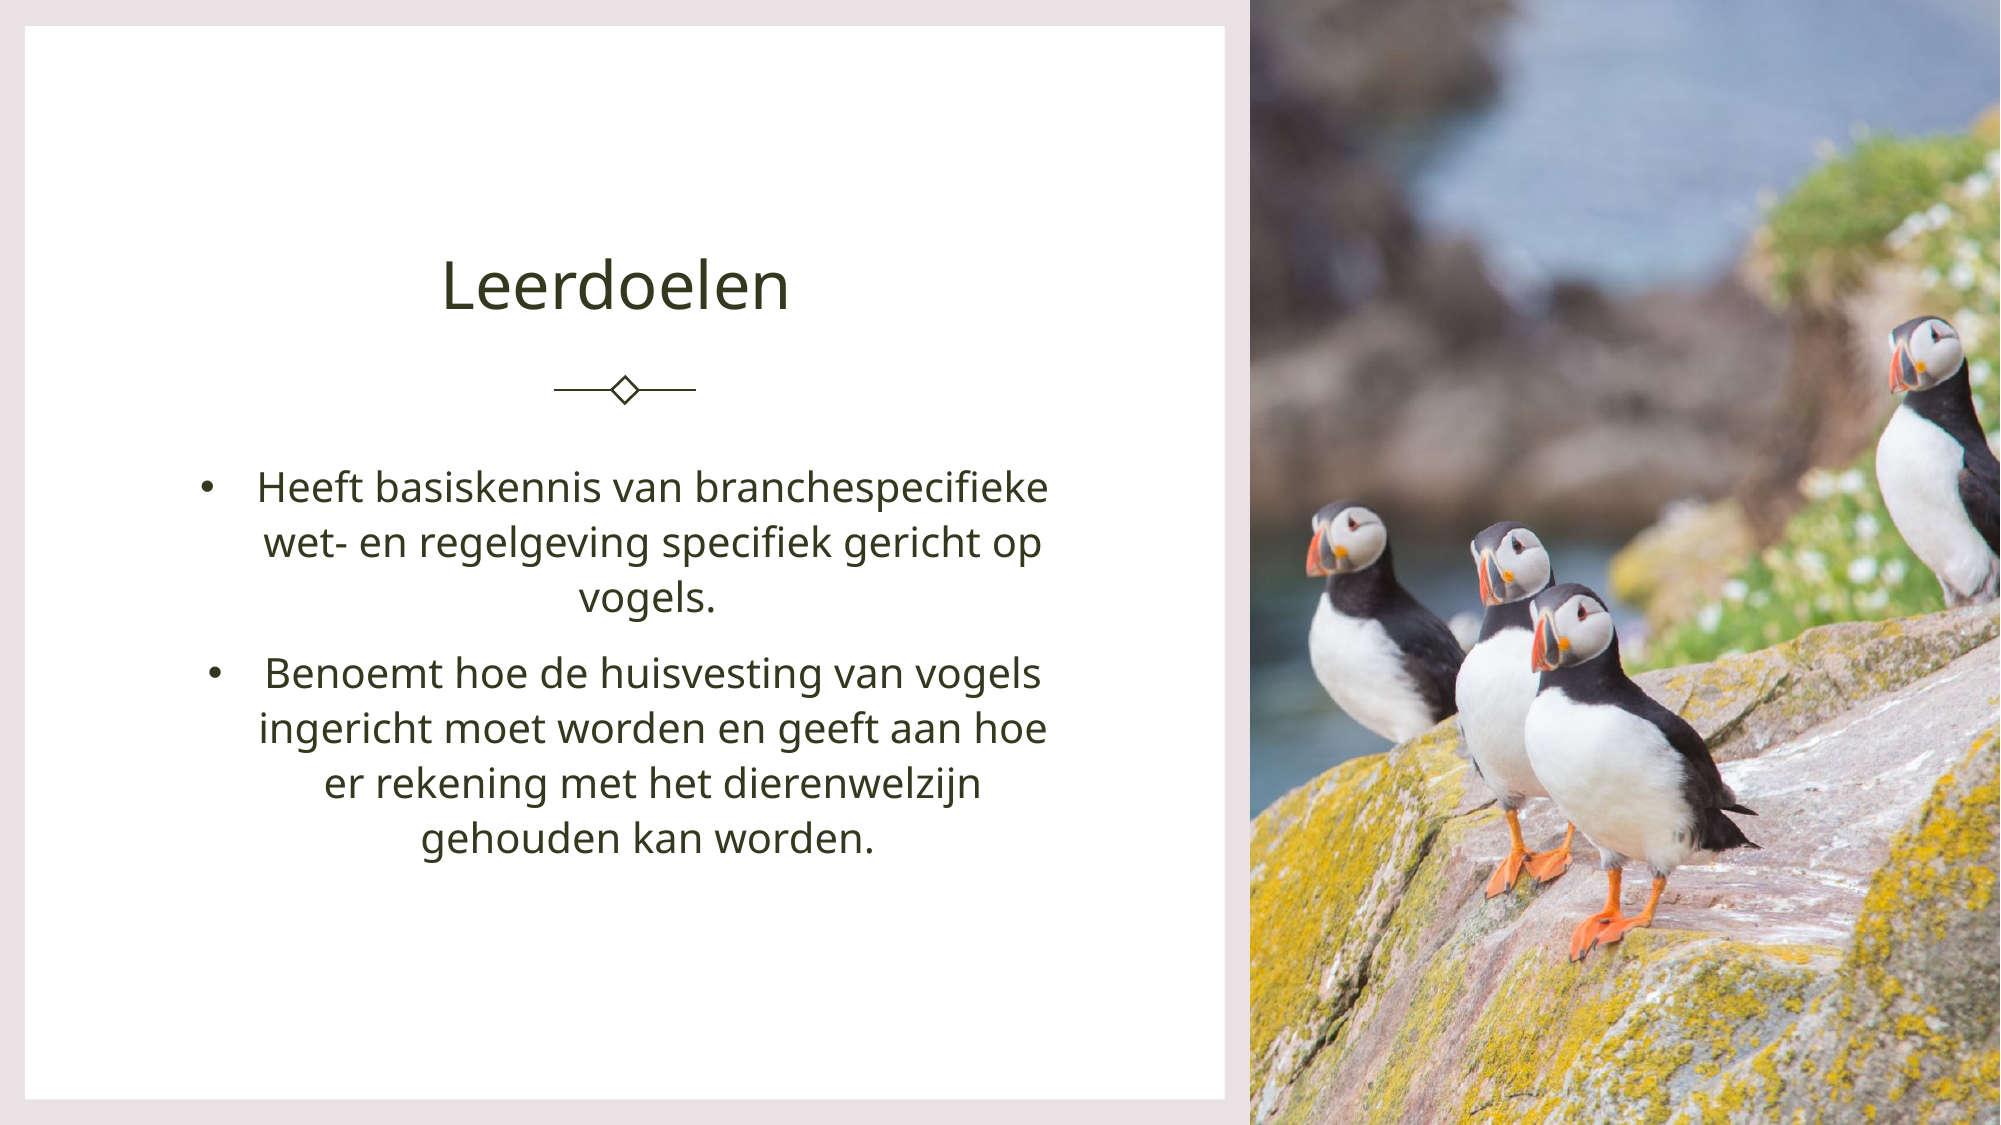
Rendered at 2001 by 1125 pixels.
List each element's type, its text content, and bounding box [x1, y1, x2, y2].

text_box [553, 380, 697, 400]
picture [1249, 0, 2000, 1125]
text_box [0, 0, 1249, 1125]
title Leerdoelen [176, 118, 1074, 331]
text_box [24, 25, 1226, 1100]
list Heeft basiskennis van branchespecifieke wet- en regelgeving specifiek gericht op vogels. Benoemt hoe de huisvesting van vogels ingericht moet worden en geeft aan hoe er rekening met het dierenwelzijn gehouden kan worden. [176, 448, 1074, 979]
